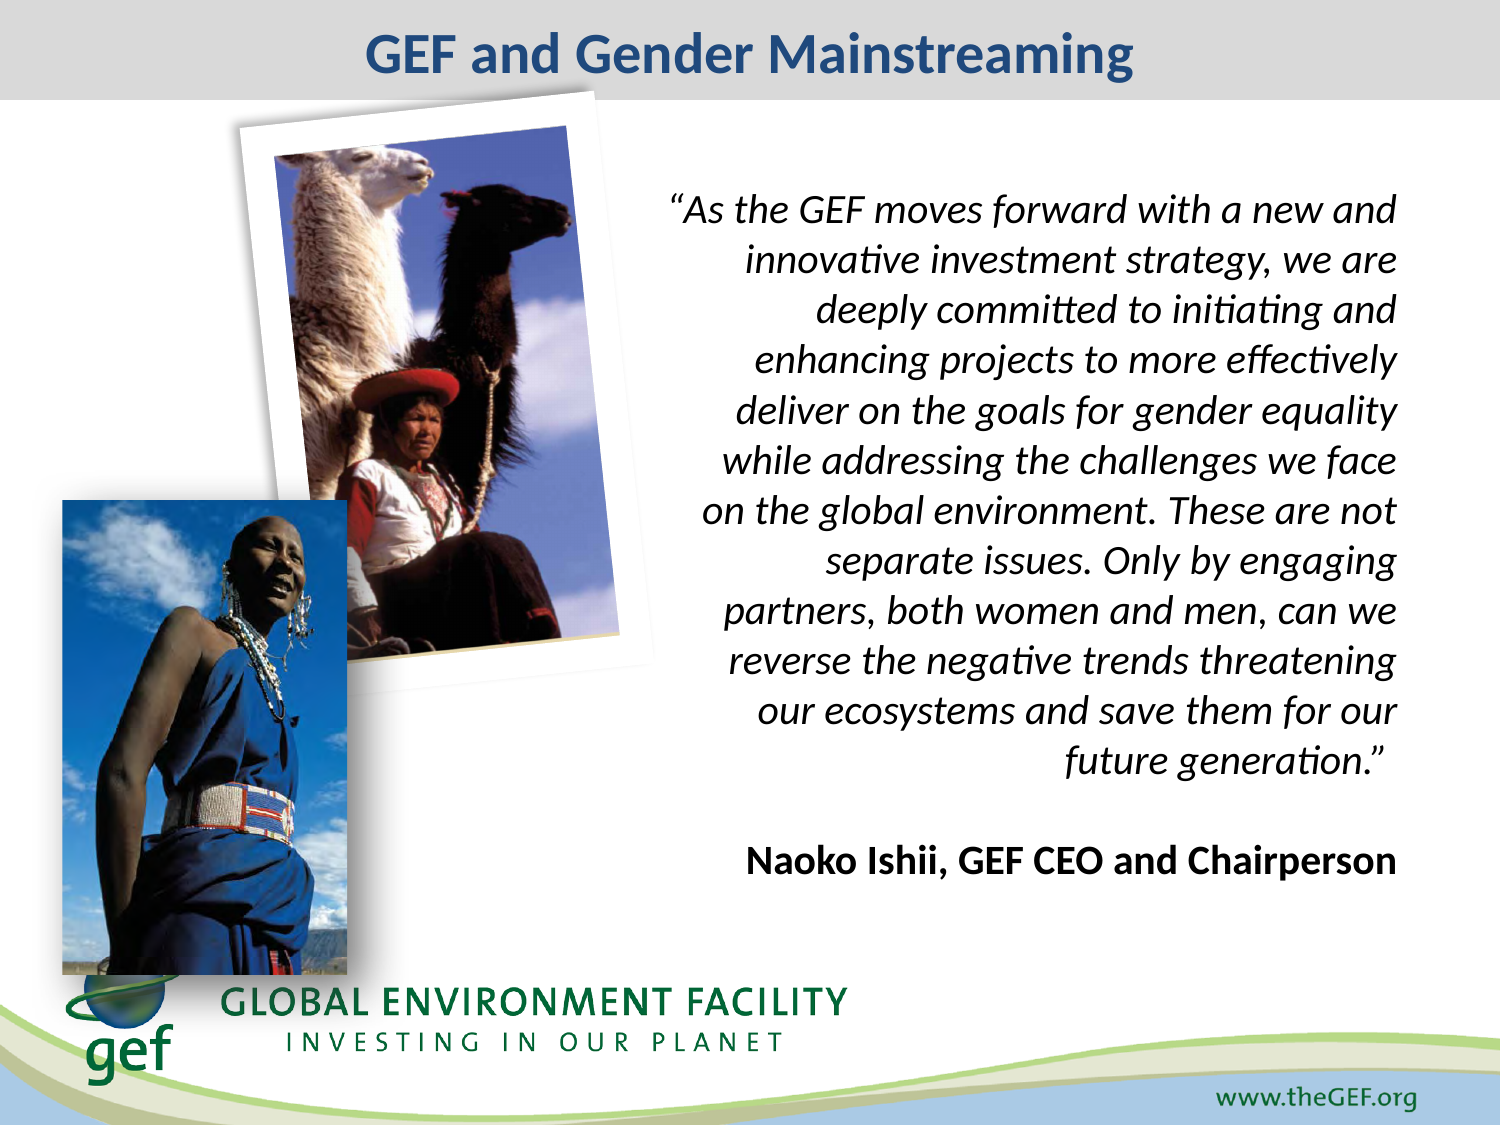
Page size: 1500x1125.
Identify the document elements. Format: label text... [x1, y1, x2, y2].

picture [0, 126, 1500, 1125]
text_box “As the GEF moves forward with a new and innovative investment strategy, we are deeply committed to initiating and enhancing projects to more effectively deliver on the goals for gender equality while addressing the challenges we face on the global environment. These are not separate issues. Only by engaging partners, both women and men, can we reverse the negative trends threatening our ecosystems and save them for our future generation.” Naoko Ishii, GEF CEO and Chairperson [649, 174, 1413, 890]
text_box GEF and Gender Mainstreaming [0, 0, 1500, 100]
